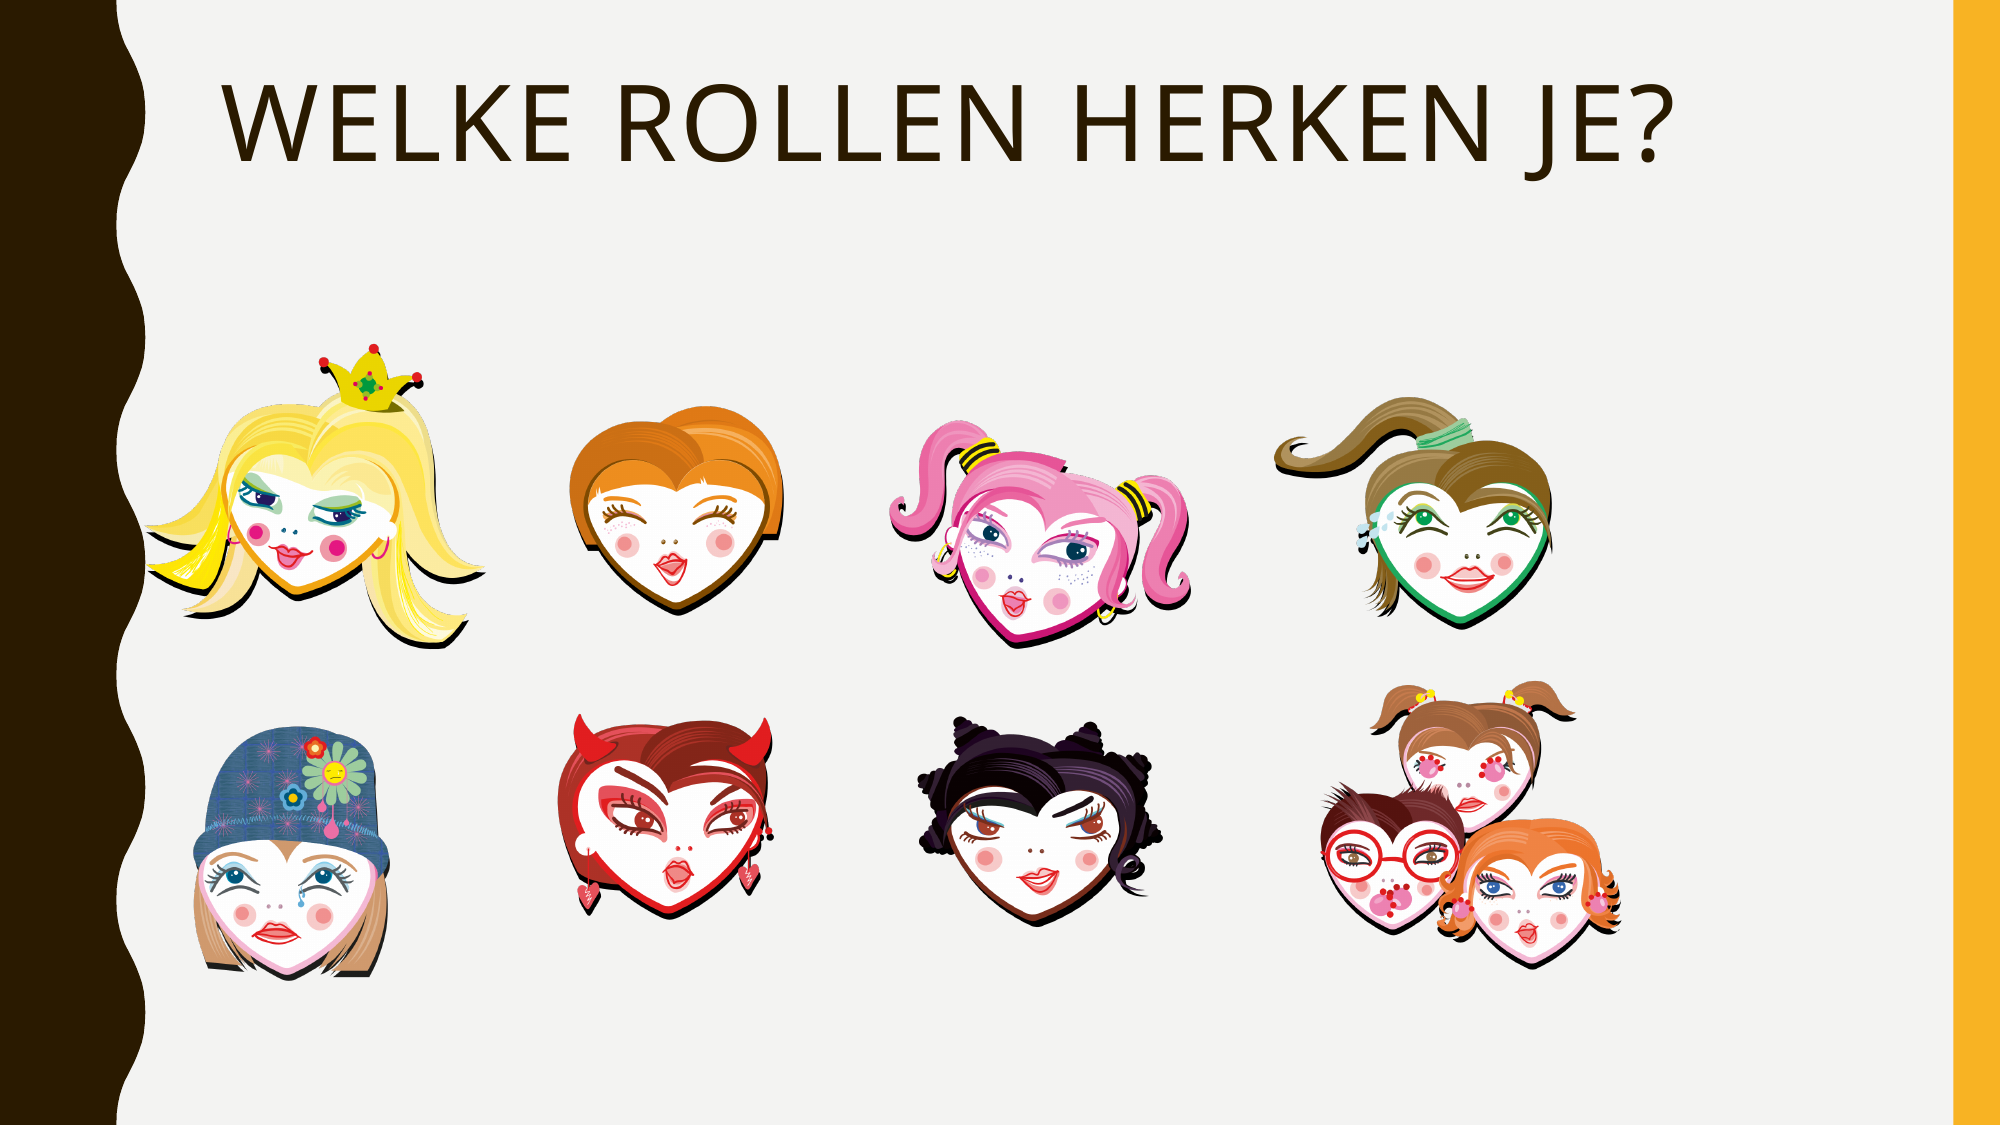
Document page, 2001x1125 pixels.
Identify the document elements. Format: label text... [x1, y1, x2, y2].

picture [489, 316, 853, 1004]
picture [115, 682, 468, 1066]
title Welke rollen herken je? [205, 62, 1875, 308]
picture [1255, 330, 1647, 1020]
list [138, 301, 490, 685]
picture [864, 350, 1216, 1004]
